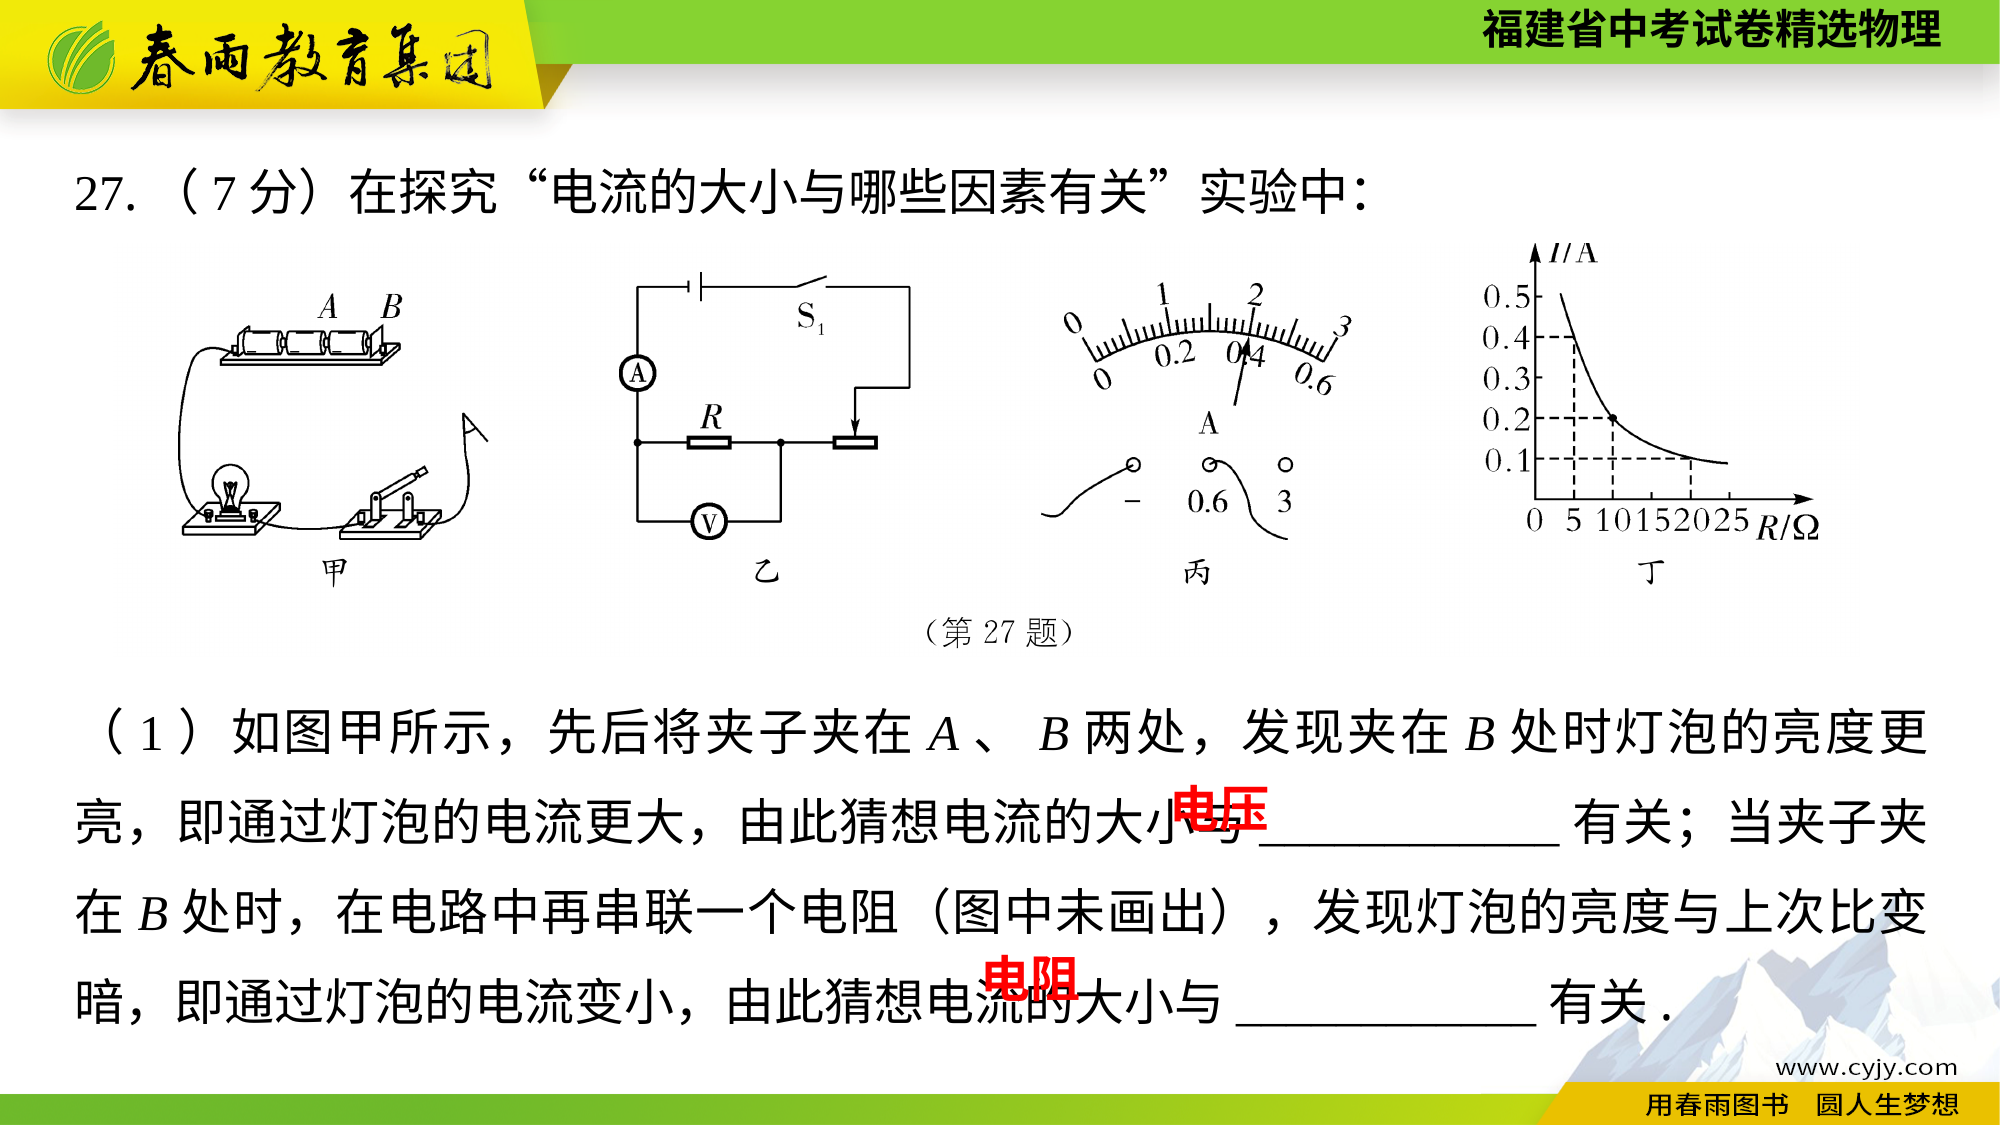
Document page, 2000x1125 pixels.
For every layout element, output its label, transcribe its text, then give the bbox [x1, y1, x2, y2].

list 27.（7分）在探究“电流的大小与哪些因素有关”实验中： （1）如图甲所示，先后将夹子夹在A、B两处，发现夹在B处时灯泡的亮度更亮，即通过灯泡的电流更大，由此猜想电流的大小与____________有关；当夹子夹在B处时，在电路中再串联一个电阻（图中未画出），发现灯泡的亮度与上次比变暗，即通过灯泡的电流变小，由此猜想电流的大小与____________有关. [59, 122, 1944, 1047]
text_box 电阻 [965, 940, 1096, 1016]
picture [0, 0, 2000, 1125]
text_box 电压 [1154, 769, 1285, 845]
